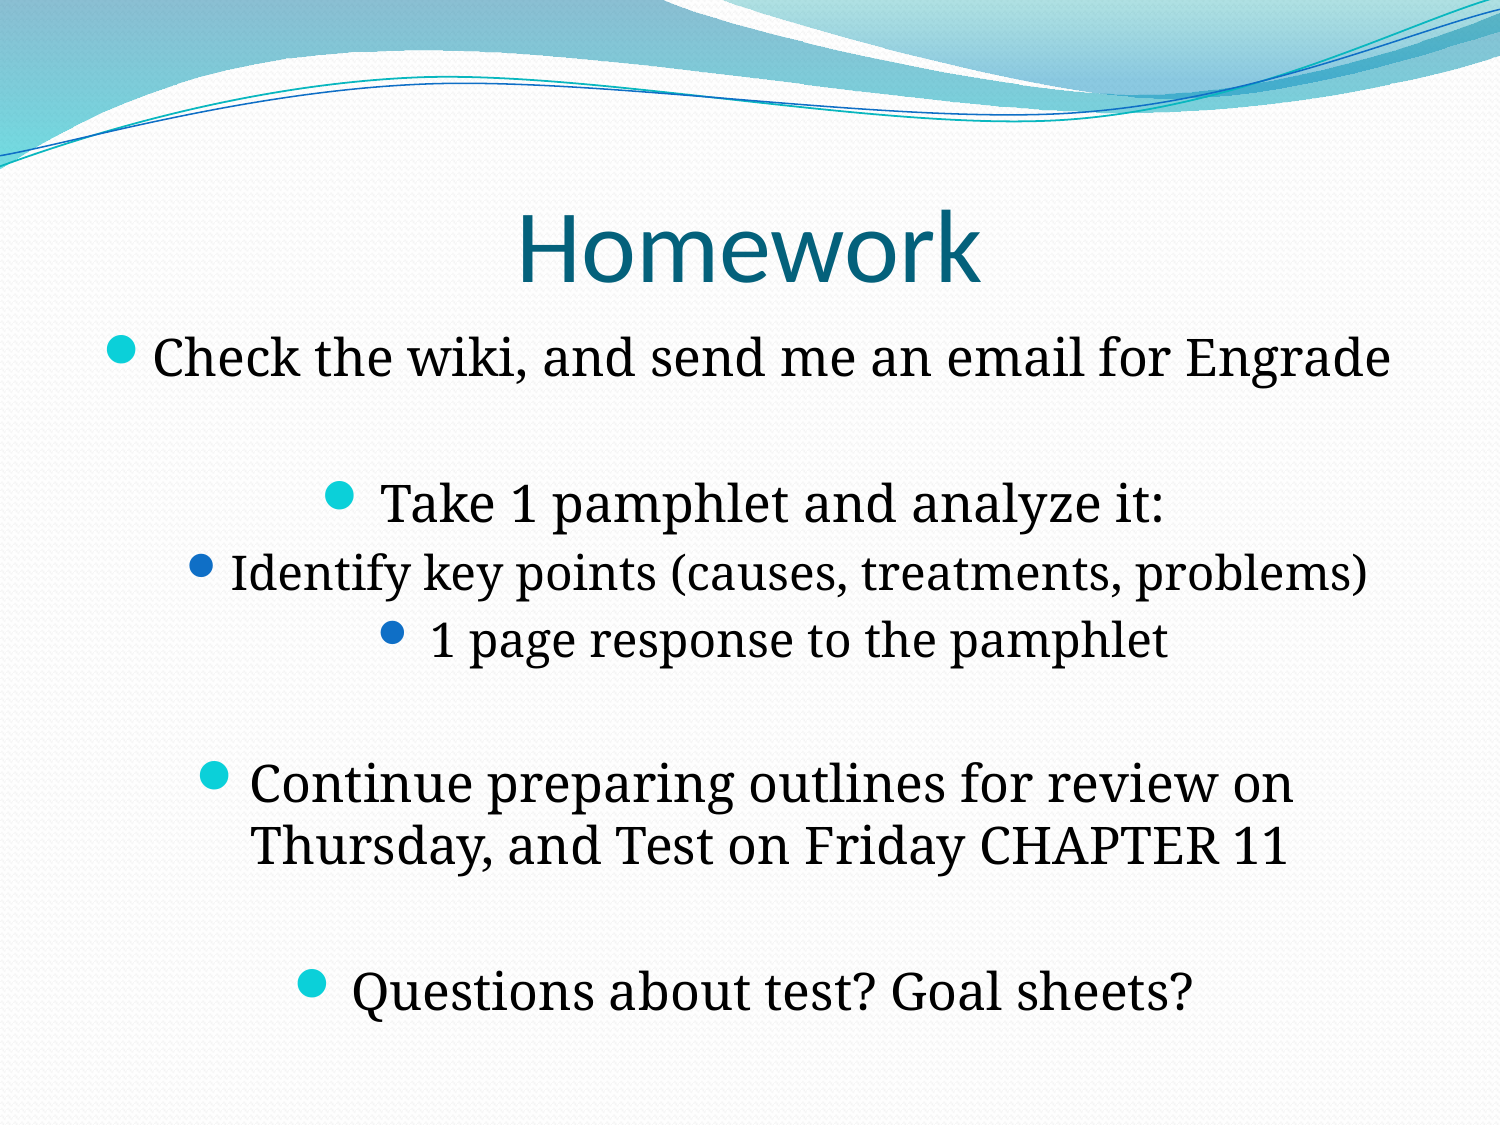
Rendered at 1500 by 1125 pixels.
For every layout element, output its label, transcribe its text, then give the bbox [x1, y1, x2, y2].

list Check the wiki, and send me an email for Engrade Take 1 pamphlet and analyze it: Identify key points (causes, treatments, problems) 1 page response to the pamphlet Continue preparing outlines for review on Thursday, and Test on Friday CHAPTER 11 Questions about test? Goal sheets? [75, 317, 1425, 1038]
title Homework [75, 115, 1425, 303]
